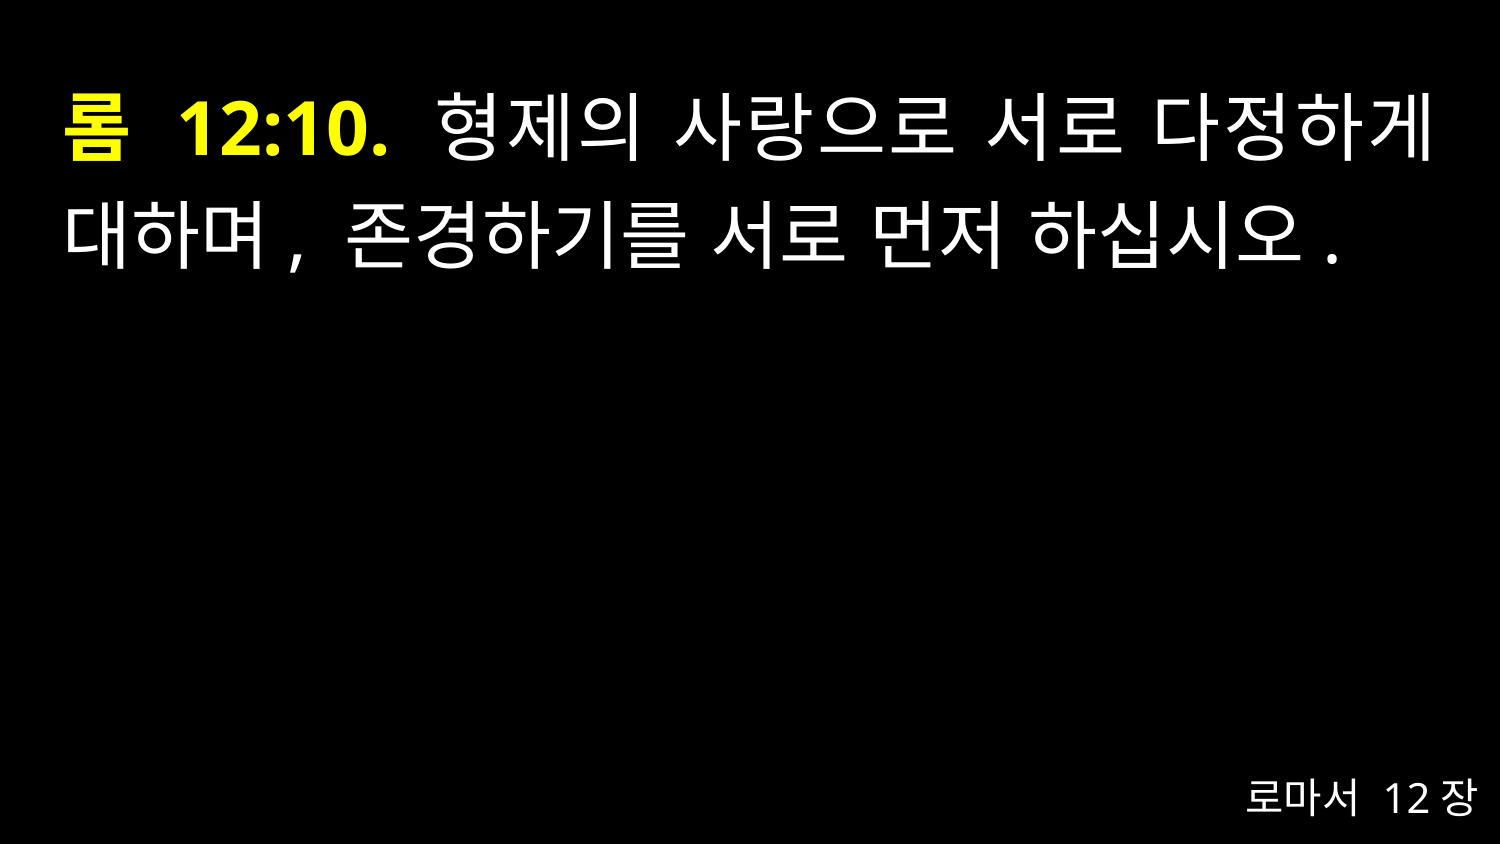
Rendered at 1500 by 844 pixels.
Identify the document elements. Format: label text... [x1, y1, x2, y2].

title 롬 12:10. 형제의 사랑으로 서로 다정하게 대하며, 존경하기를 서로 먼저 하십시오. [0, 0, 1500, 844]
subtitle 로마서 12장 [916, 770, 1500, 844]
